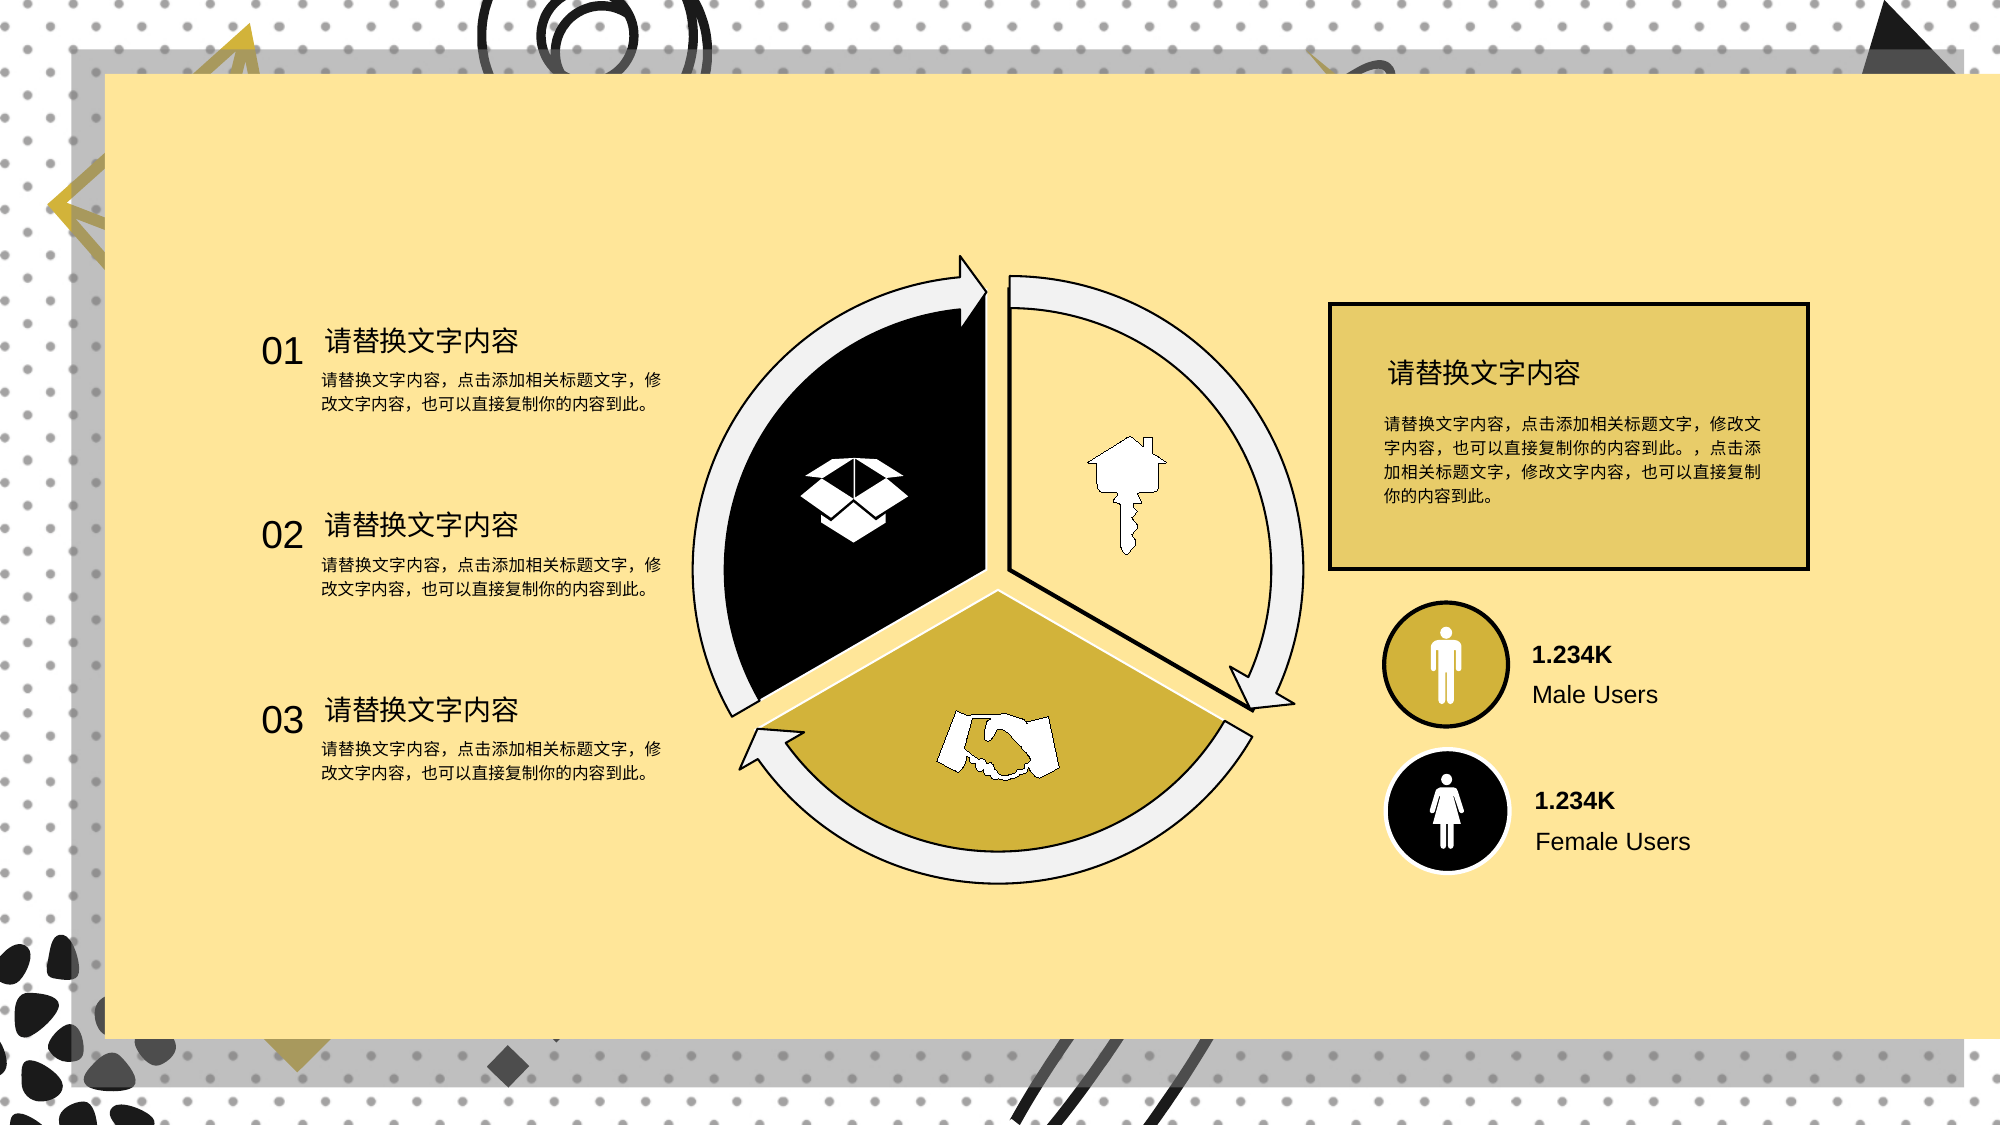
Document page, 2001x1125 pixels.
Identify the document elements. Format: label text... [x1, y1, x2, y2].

text_box 02 [247, 493, 306, 564]
text_box Female Users [1521, 812, 1706, 863]
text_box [671, 254, 1325, 905]
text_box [1385, 749, 1510, 874]
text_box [306, 493, 671, 607]
text_box 1.234K [1517, 625, 1628, 665]
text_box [800, 457, 909, 543]
text_box 03 [247, 678, 306, 749]
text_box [306, 309, 671, 423]
text_box Male Users [1517, 665, 1674, 716]
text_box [1329, 303, 1808, 569]
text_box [1384, 602, 1509, 727]
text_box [306, 678, 671, 792]
text_box 1.234K [1520, 771, 1631, 822]
text_box 01 [247, 309, 306, 380]
